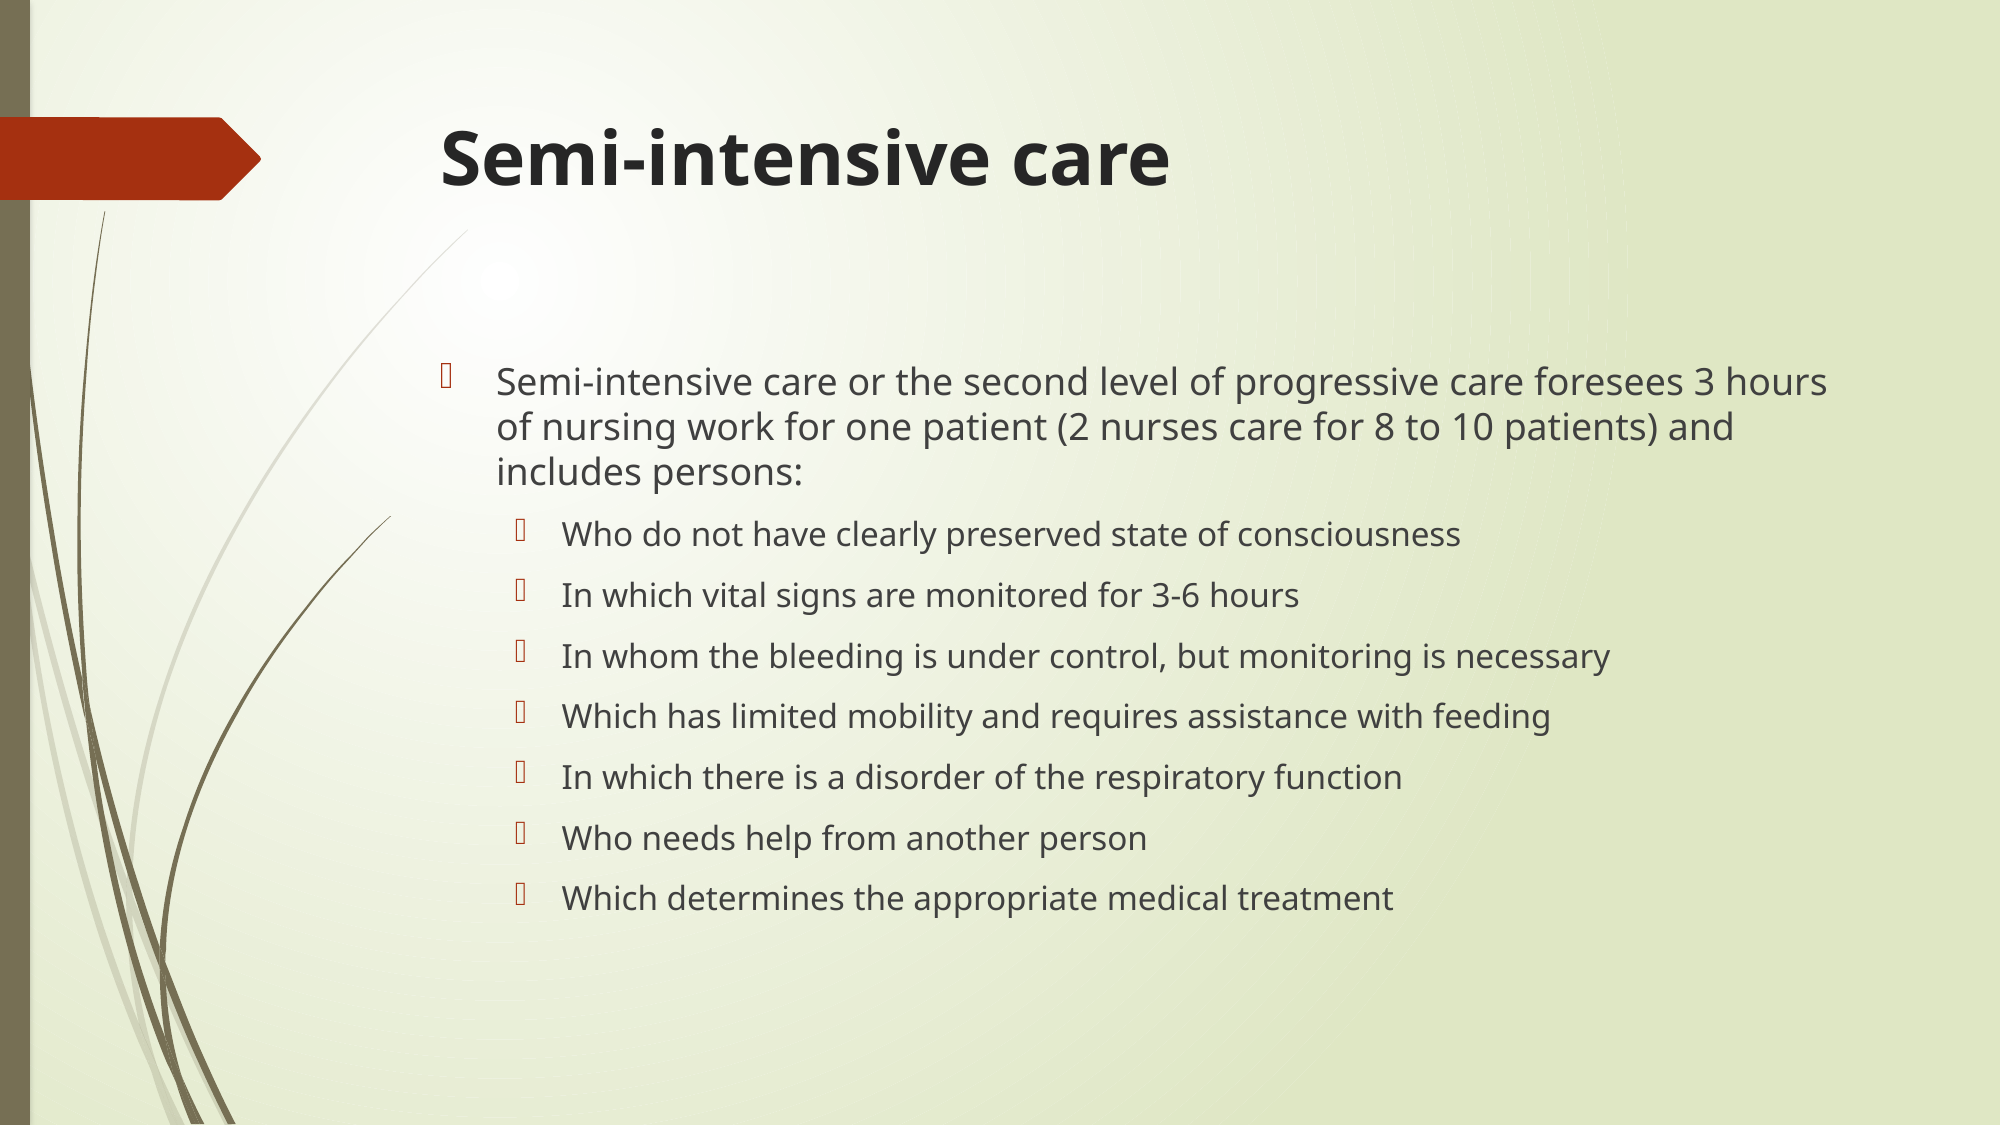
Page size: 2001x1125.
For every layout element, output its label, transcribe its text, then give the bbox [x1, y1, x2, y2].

title Semi-intensive care [425, 102, 1888, 313]
list Semi-intensive care or the second level of progressive care foresees 3 hours of nursing work for one patient (2 nurses care for 8 to 10 patients) and includes persons: Who do not have clearly preserved state of consciousness In which vital signs are monitored for 3-6 hours In whom the bleeding is under control, but monitoring is necessary Which has limited mobility and requires assistance with feeding In which there is a disorder of the respiratory function Who needs help from another person Which determines the appropriate medical treatment [424, 350, 1888, 970]
